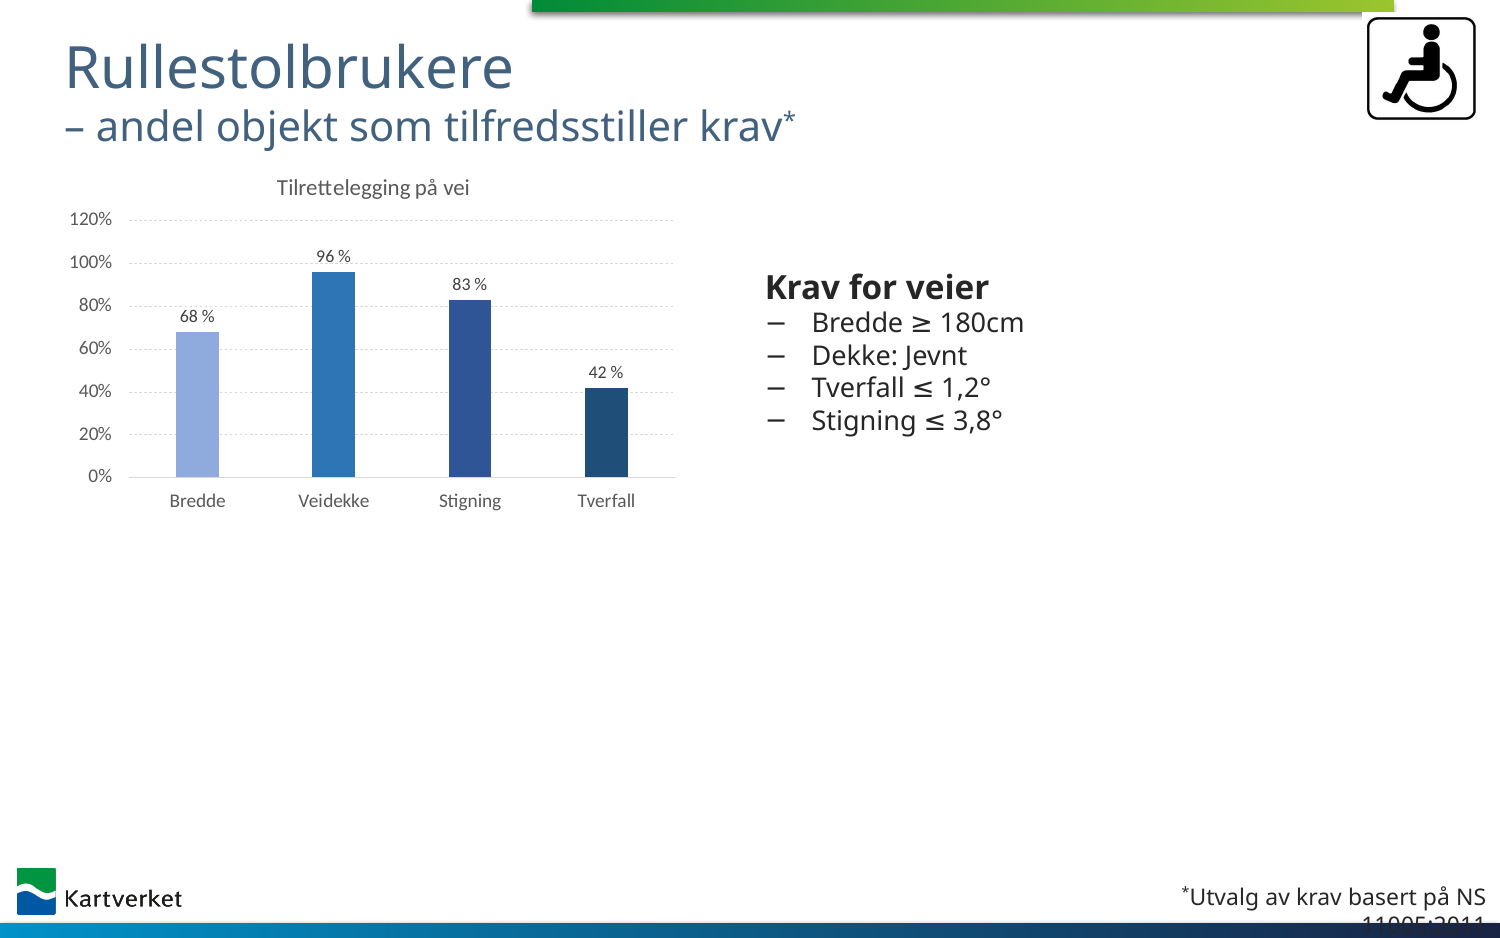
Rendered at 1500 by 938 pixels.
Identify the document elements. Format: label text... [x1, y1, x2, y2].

text_box *Utvalg av krav basert på NS 11005:2011 [1068, 873, 1500, 938]
text_box Rullestolbrukere – andel objekt som tilfredsstiller krav* [49, 25, 1431, 158]
picture [1362, 12, 1481, 126]
text_box Krav for veier Bredde ≥ 180cm Dekke: Jevnt Tverfall ≤ 1,2° Stigning ≤ 3,8° [750, 258, 1234, 444]
picture [62, 166, 685, 519]
